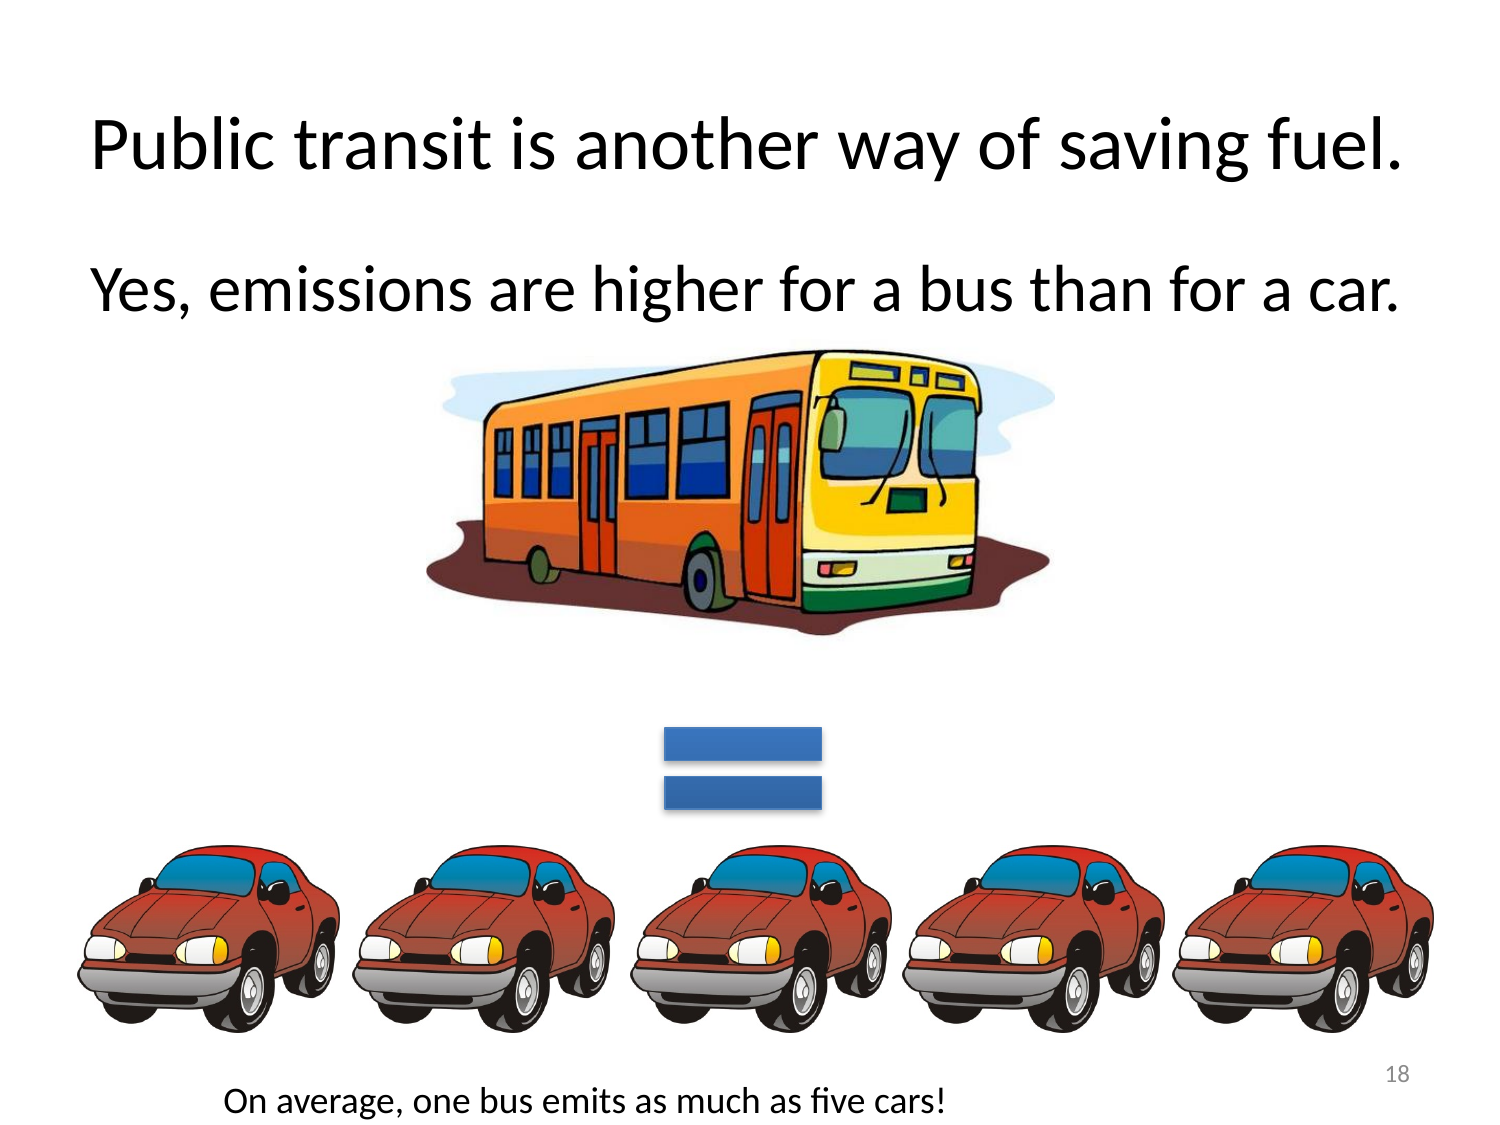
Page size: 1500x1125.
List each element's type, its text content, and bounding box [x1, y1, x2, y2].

picture [352, 845, 615, 1033]
picture [630, 845, 892, 1033]
text_box On average, one bus emits as much as five cars! [208, 1068, 1130, 1125]
title Public transit is another way of saving fuel. [75, 45, 1425, 233]
picture [426, 263, 1055, 721]
picture [77, 845, 340, 1033]
picture [902, 845, 1165, 1033]
slide_number 18 [1074, 1042, 1425, 1103]
picture [1171, 845, 1434, 1033]
list Yes, emissions are higher for a bus than for a car. [75, 237, 1425, 980]
